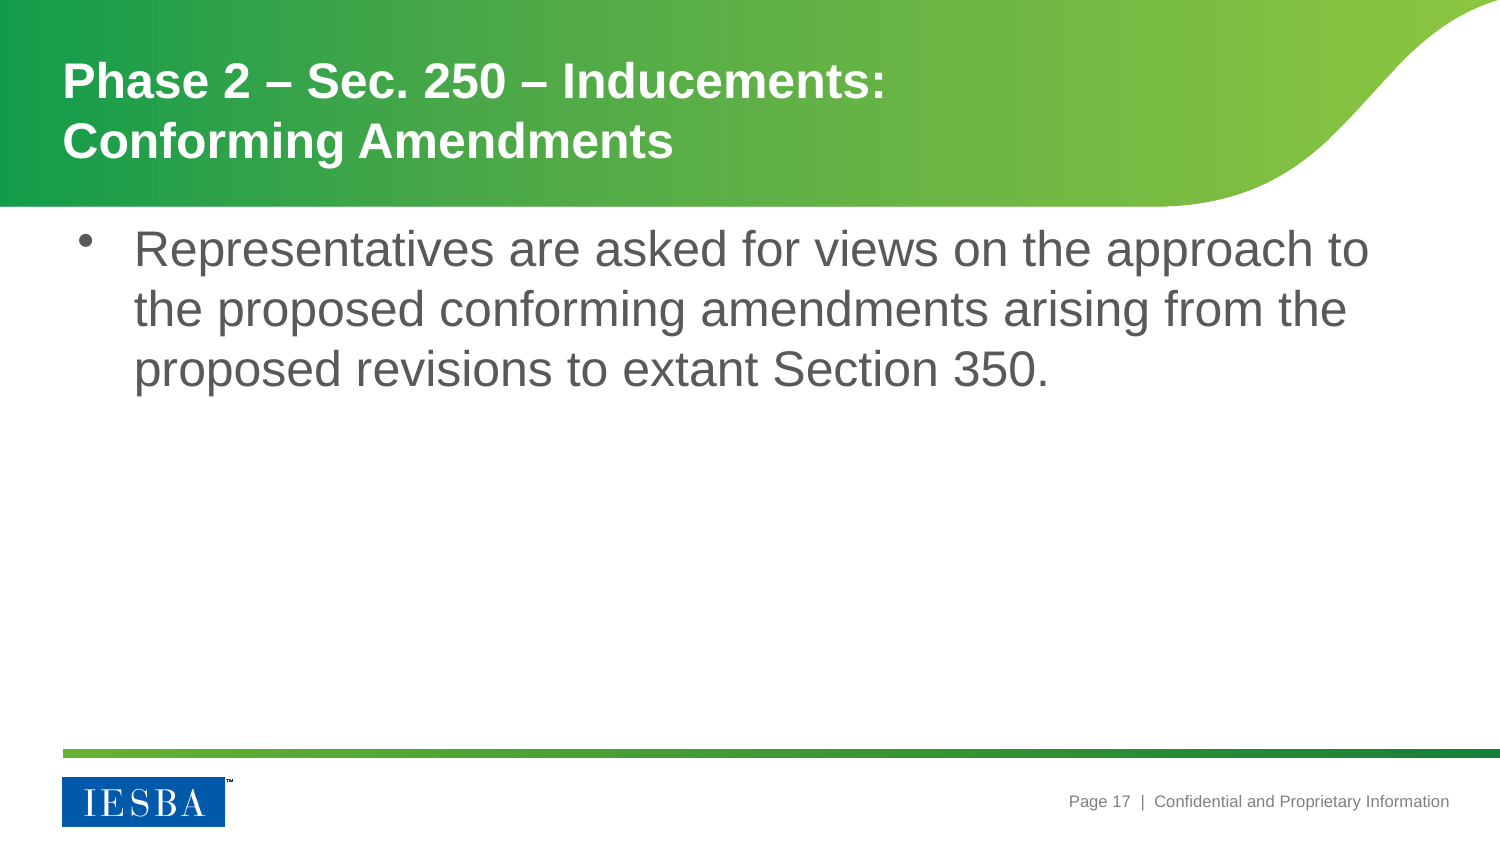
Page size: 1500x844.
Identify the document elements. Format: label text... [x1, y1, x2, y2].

picture [0, 0, 1500, 207]
list Representatives are asked for views on the approach to the proposed conforming amendments arising from the proposed revisions to extant Section 350. [62, 209, 1450, 747]
picture [62, 777, 233, 827]
title Phase 2 – Sec. 250 – Inducements: Conforming Amendments [62, 75, 1300, 142]
